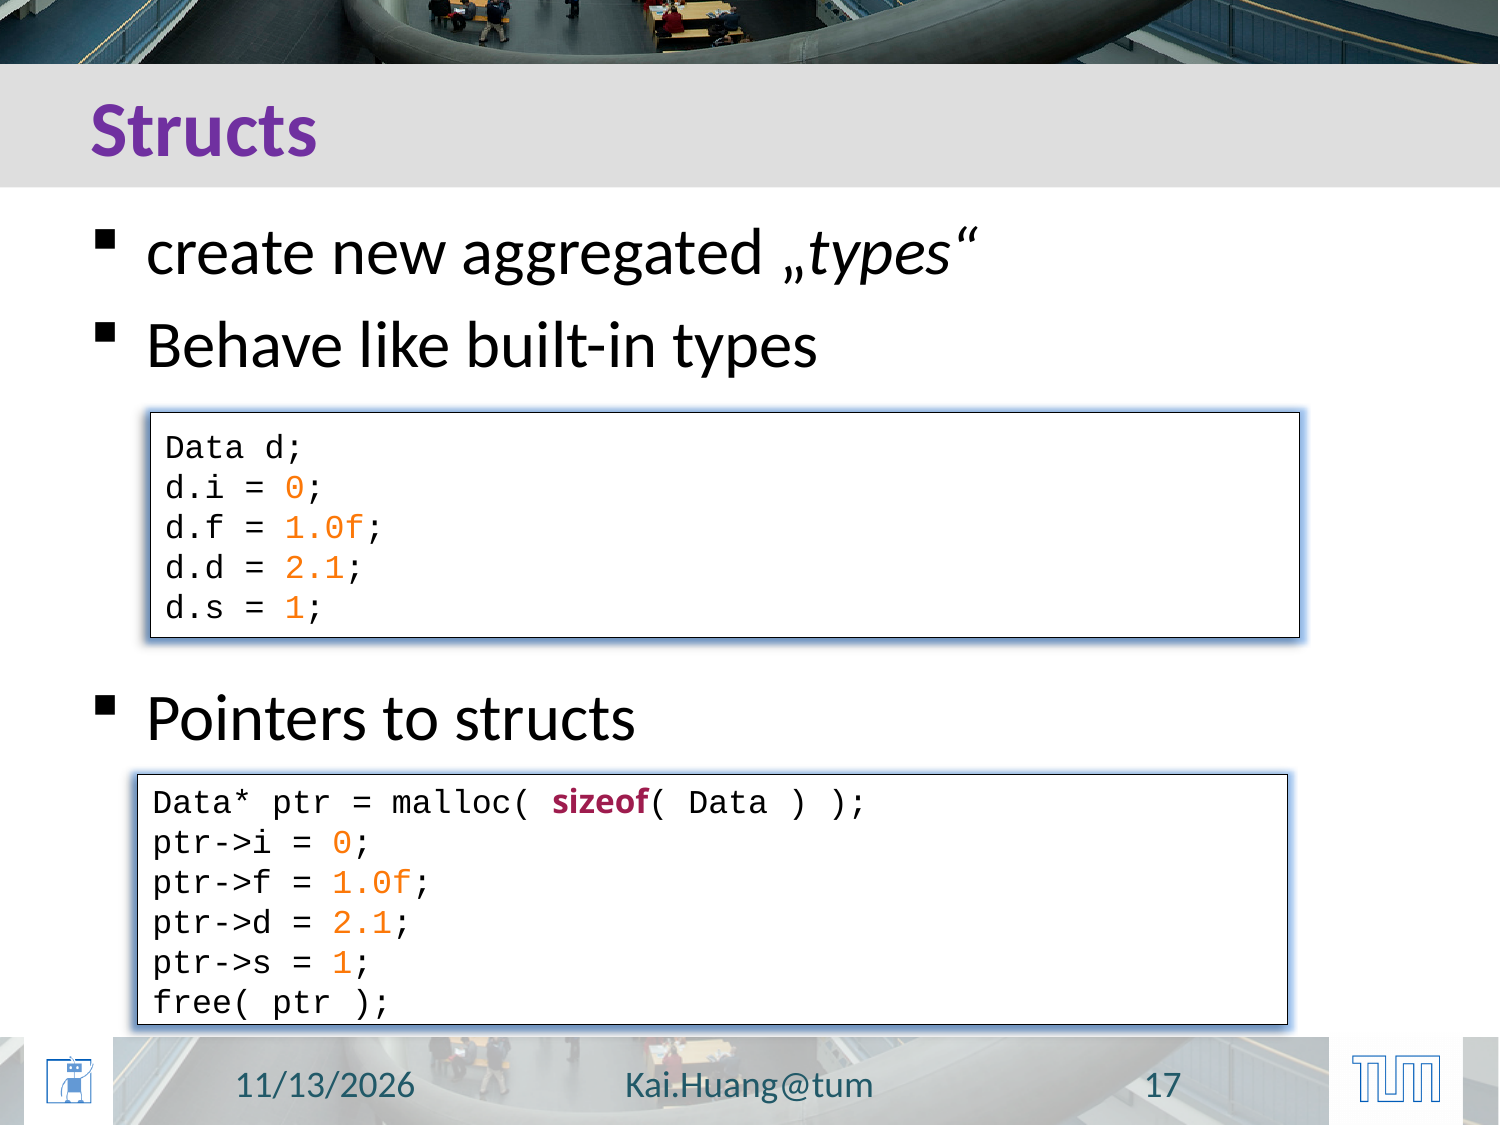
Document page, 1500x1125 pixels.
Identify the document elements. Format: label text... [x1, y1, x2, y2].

footer Kai.Huang@tum [512, 1052, 988, 1113]
text_box Data d; d.i = 0; d.f = 1.0f; d.d = 2.1; d.s = 1; [150, 412, 1300, 638]
picture [0, 0, 1500, 64]
text_box Data* ptr = malloc( sizeof( Data ) ); ptr->i = 0; ptr->f = 1.0f; ptr->d = 2.1; ptr->s = 1; free( ptr ); [137, 774, 1288, 1025]
list create new aggregated „types“ Behave like built-in types Pointers to structs [75, 200, 1425, 1025]
picture [0, 1032, 1500, 1125]
title Structs [75, 62, 1425, 188]
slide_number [162, 1052, 488, 1113]
slide_number 17 [1012, 1052, 1313, 1113]
